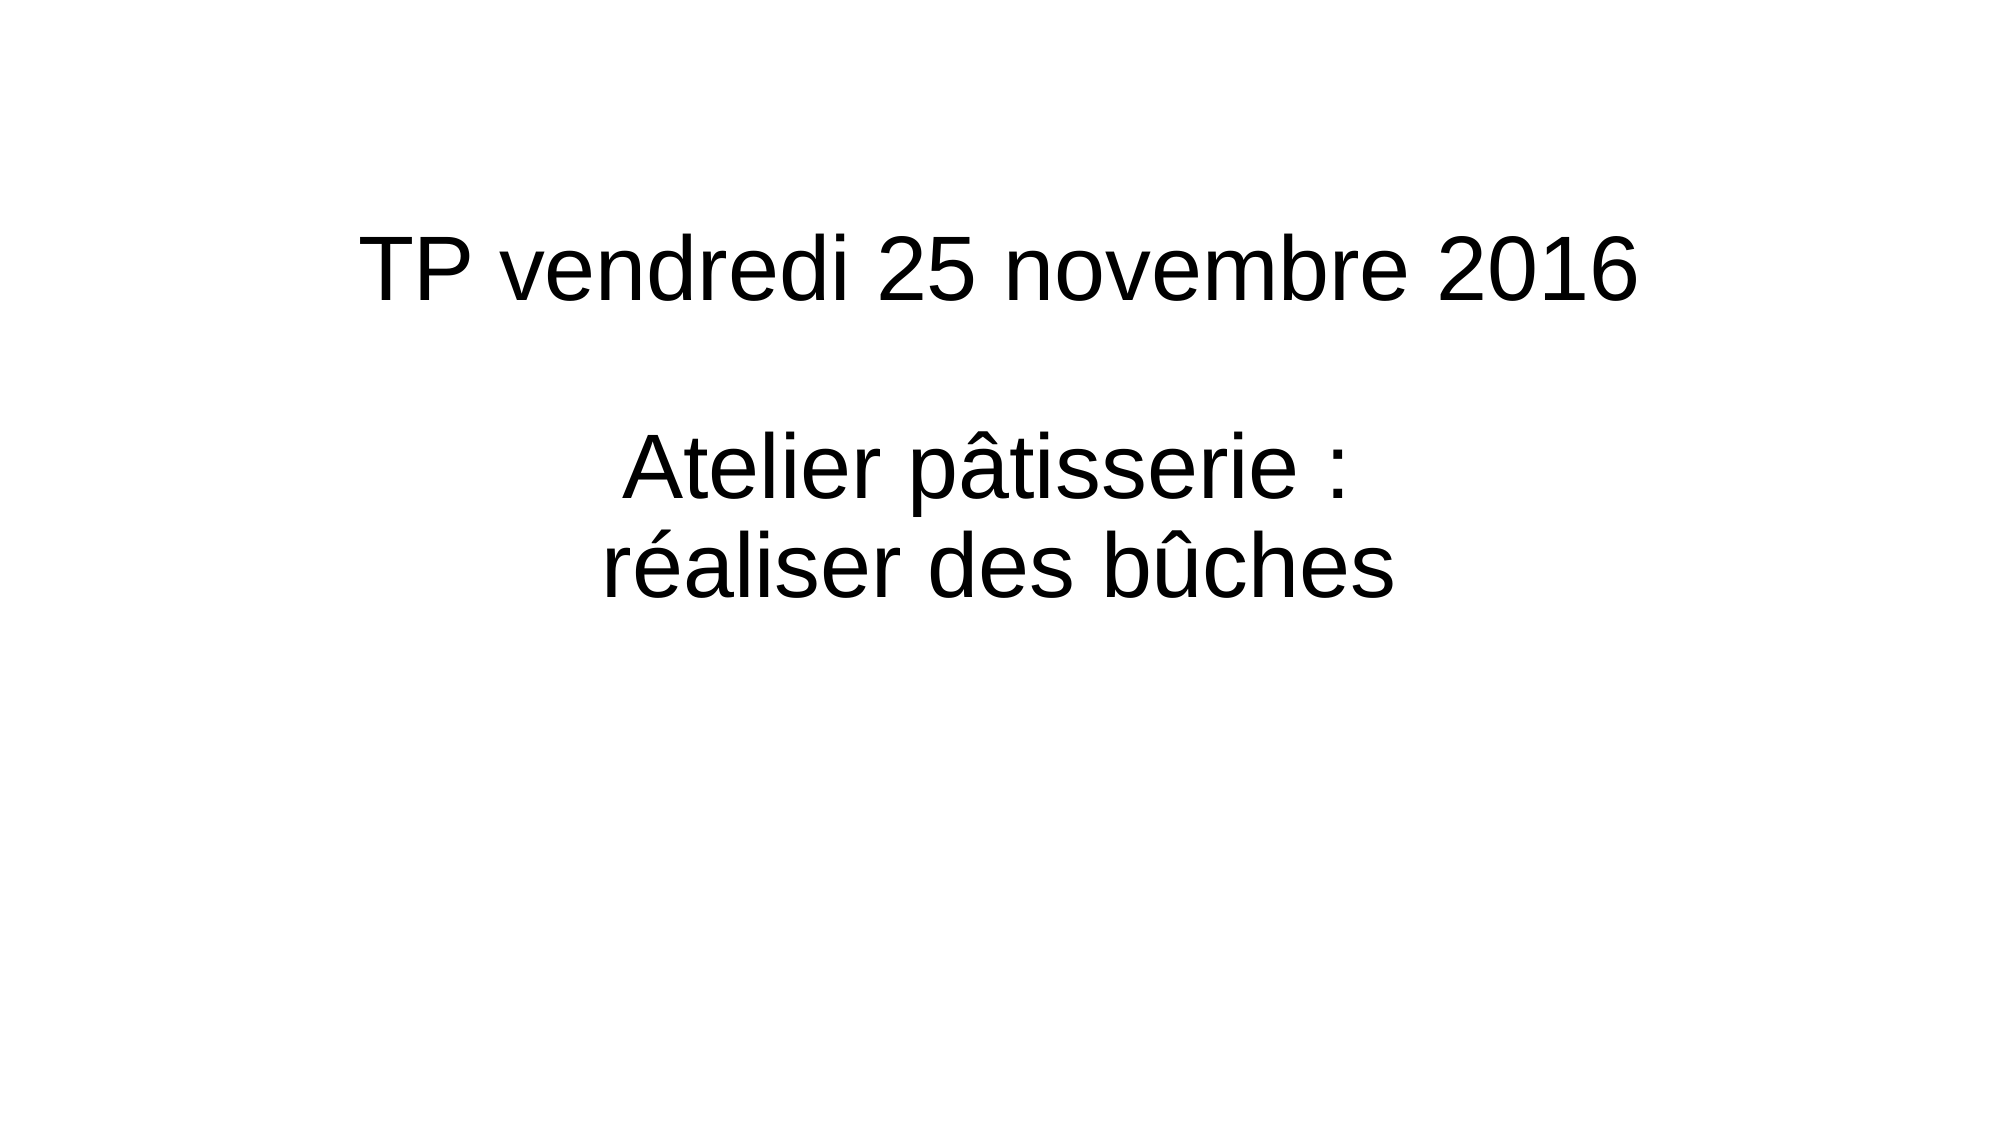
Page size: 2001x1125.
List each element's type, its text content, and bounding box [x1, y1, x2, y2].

title TP vendredi 25 novembre 2016 Atelier pâtisserie : réaliser des bûches [249, 184, 1750, 736]
